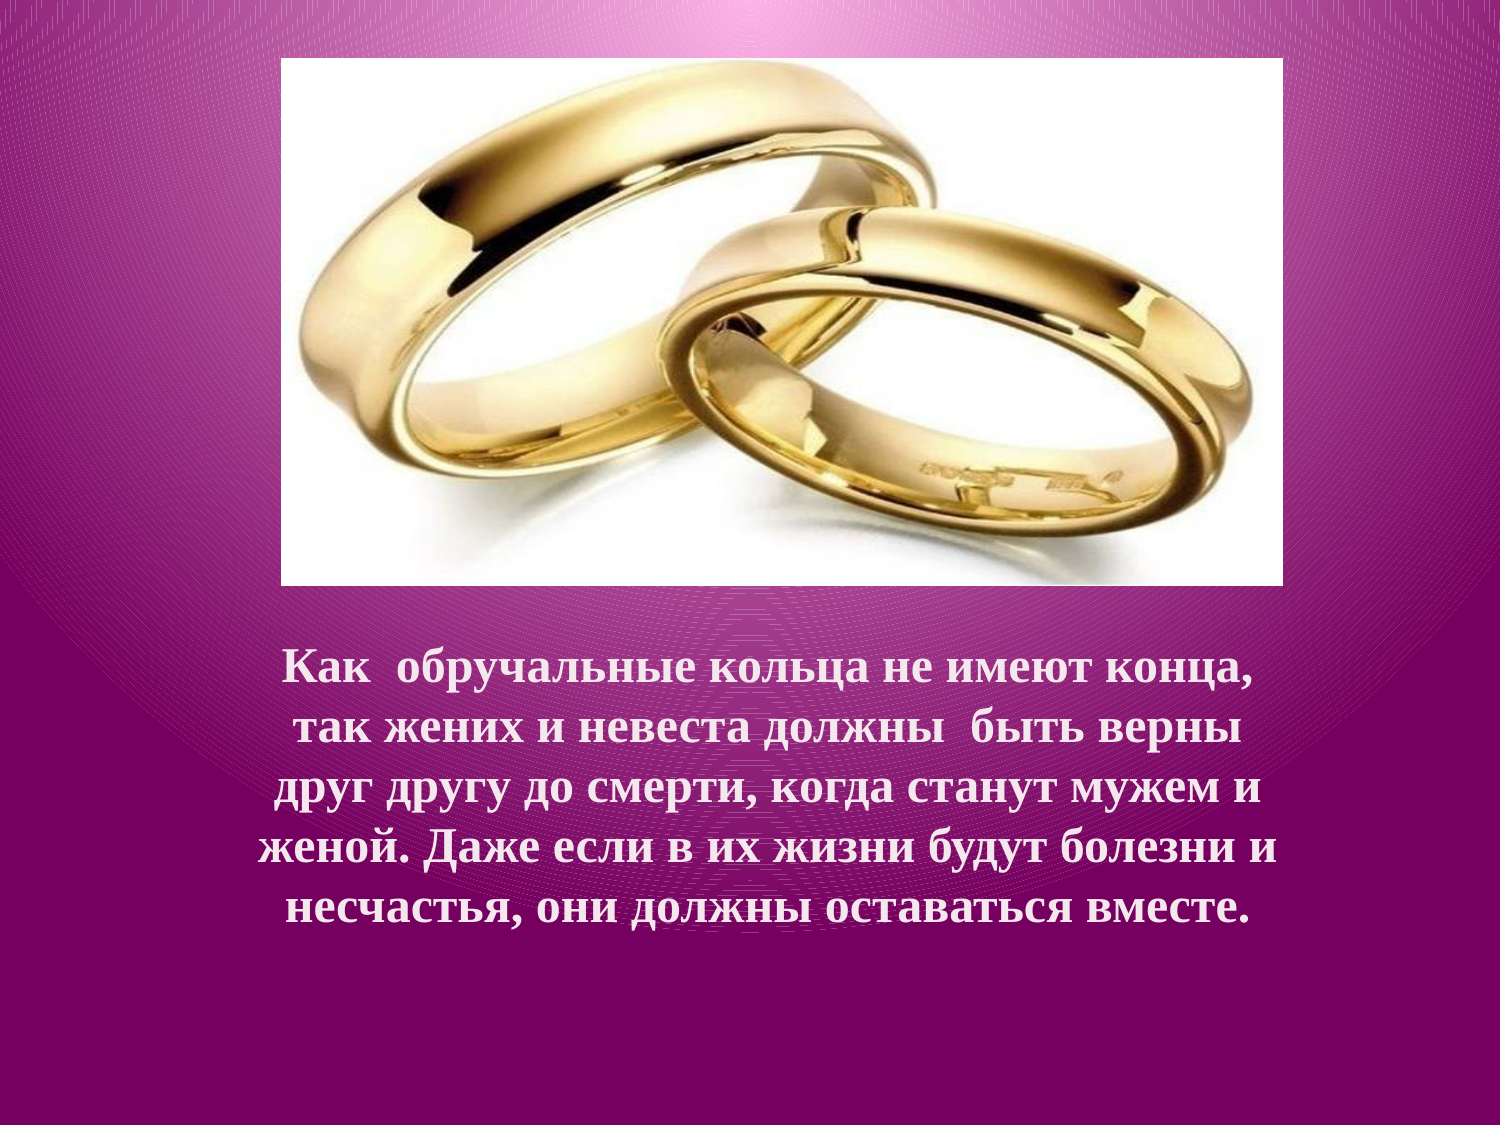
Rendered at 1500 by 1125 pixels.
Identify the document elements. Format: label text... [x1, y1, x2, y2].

text_box Как обручальные кольца не имеют конца, так жених и невеста должны быть верны друг другу до смерти, когда станут мужем и женой. Даже если в их жизни будут болезни и несчастья, они должны оставаться вместе. [222, 625, 1313, 940]
picture [280, 58, 1283, 587]
